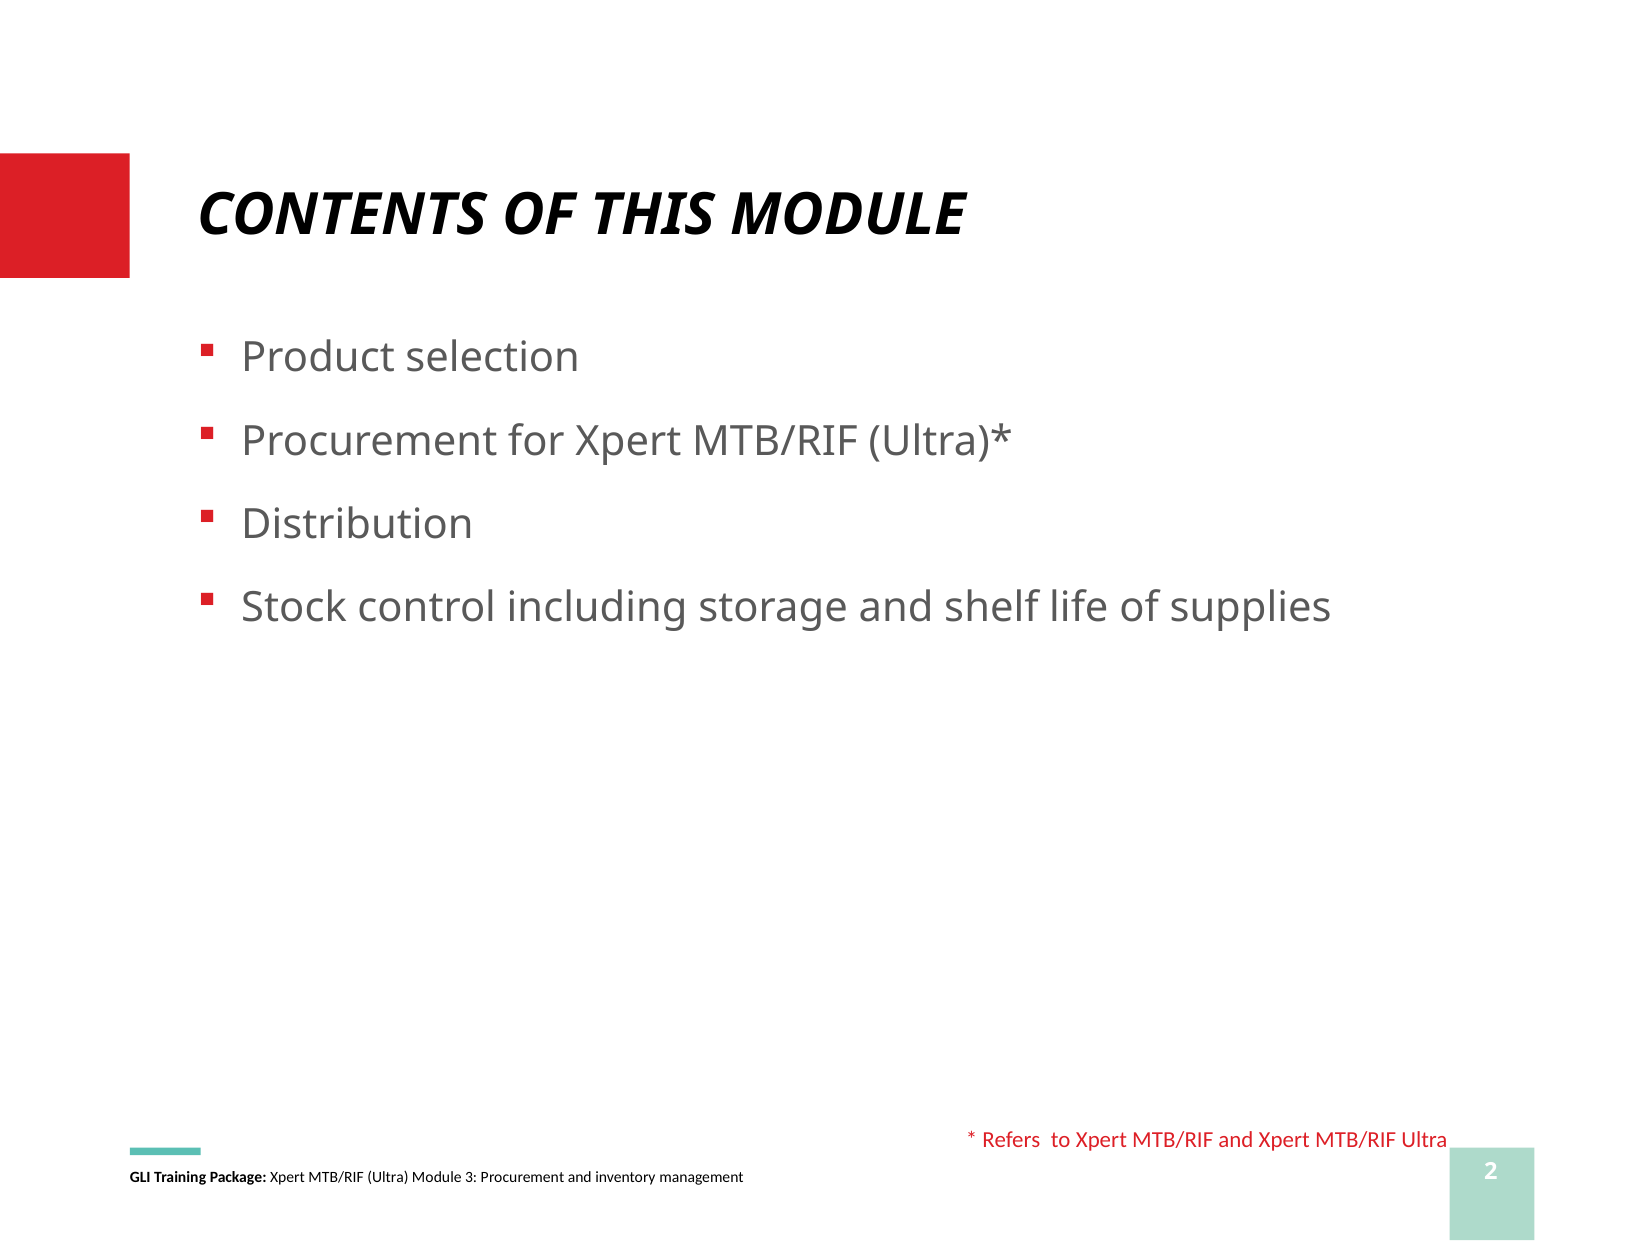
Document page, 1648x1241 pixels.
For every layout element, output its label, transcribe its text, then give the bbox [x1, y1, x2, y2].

title CONTENTS OF THIS MODULE [197, 153, 1450, 278]
text_box * Refers to Xpert MTB/RIF and Xpert MTB/RIF Ultra [951, 1117, 1464, 1160]
list Product selection Procurement for Xpert MTB/RIF (Ultra)* Distribution Stock control including storage and shelf life of supplies [197, 330, 1450, 1087]
